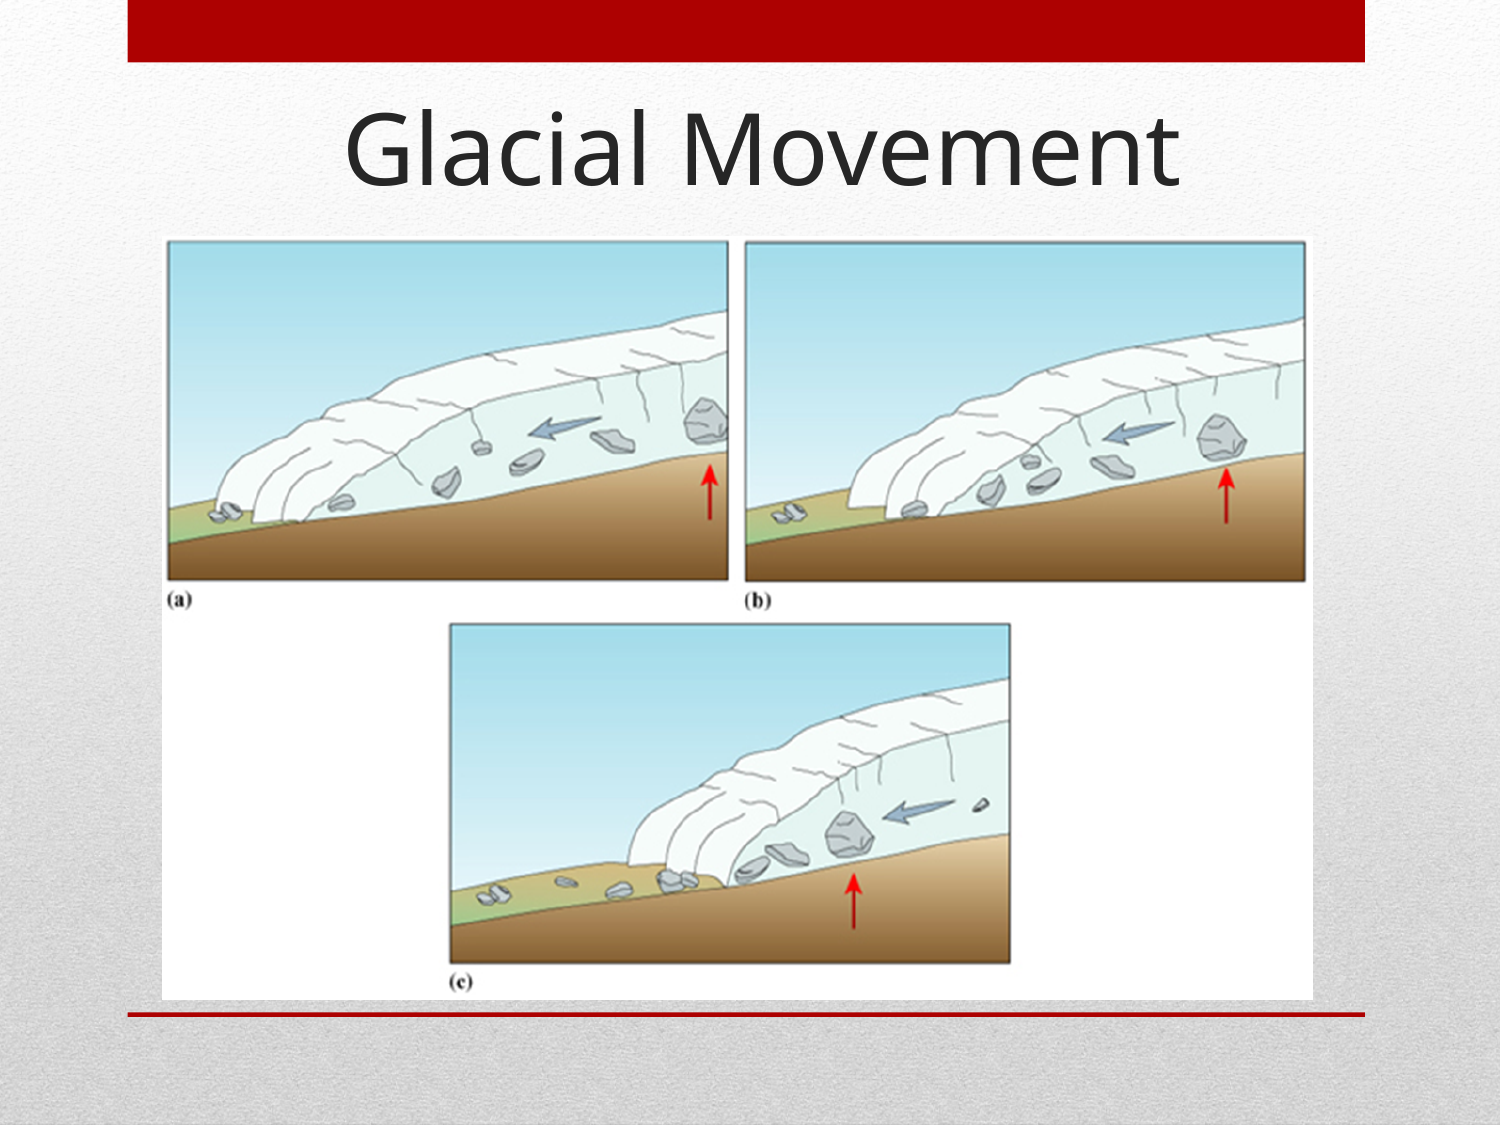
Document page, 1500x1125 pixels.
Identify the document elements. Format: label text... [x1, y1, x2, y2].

title Glacial Movement [62, 0, 1463, 213]
picture [161, 235, 1314, 1001]
